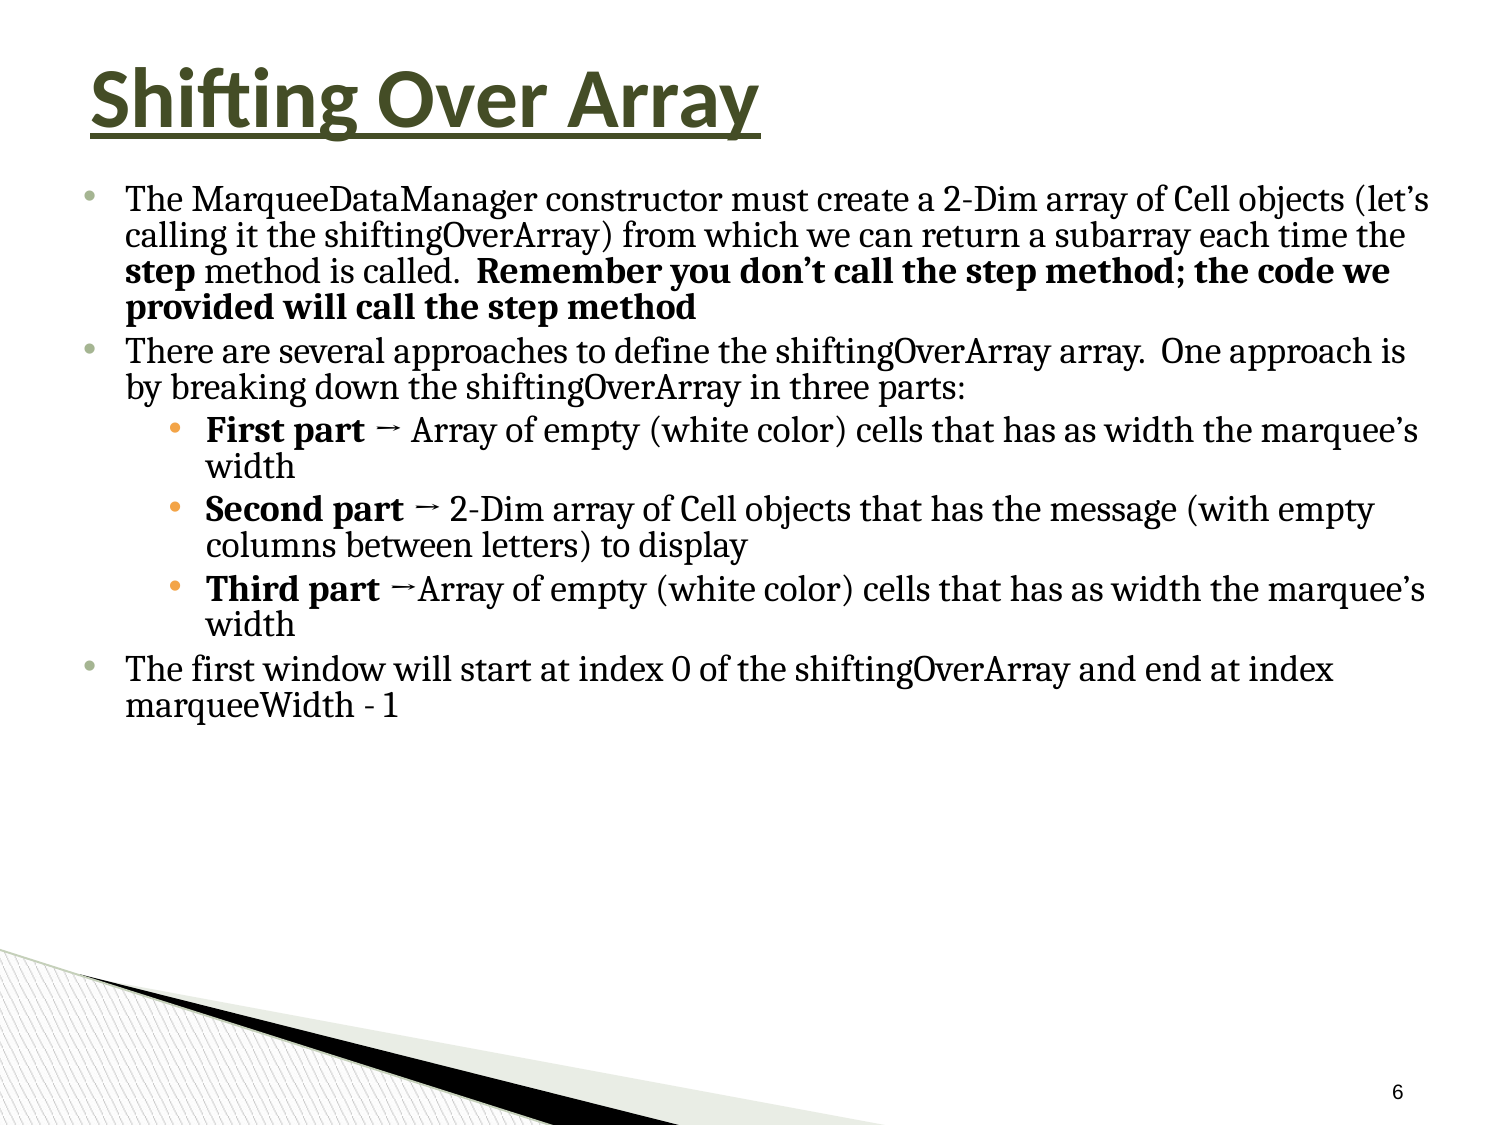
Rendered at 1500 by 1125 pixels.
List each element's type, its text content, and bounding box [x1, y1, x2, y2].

slide_number ‹#› [1103, 1051, 1419, 1112]
title Shifting Over Array [75, 0, 1425, 174]
list The MarqueeDataManager constructor must create a 2-Dim array of Cell objects (let’s calling it the shiftingOverArray) from which we can return a subarray each time the step method is called. Remember you don’t call the step method; the code we provided will call the step method There are several approaches to define the shiftingOverArray array. One approach is by breaking down the shiftingOverArray in three parts: First part → Array of empty (white color) cells that has as width the marquee’s width Second part → 2-Dim array of Cell objects that has the message (with empty columns between letters) to display Third part →Array of empty (white color) cells that has as width the marquee’s width The first window will start at index 0 of the shiftingOverArray and end at index marqueeWidth - 1 [50, 174, 1463, 975]
